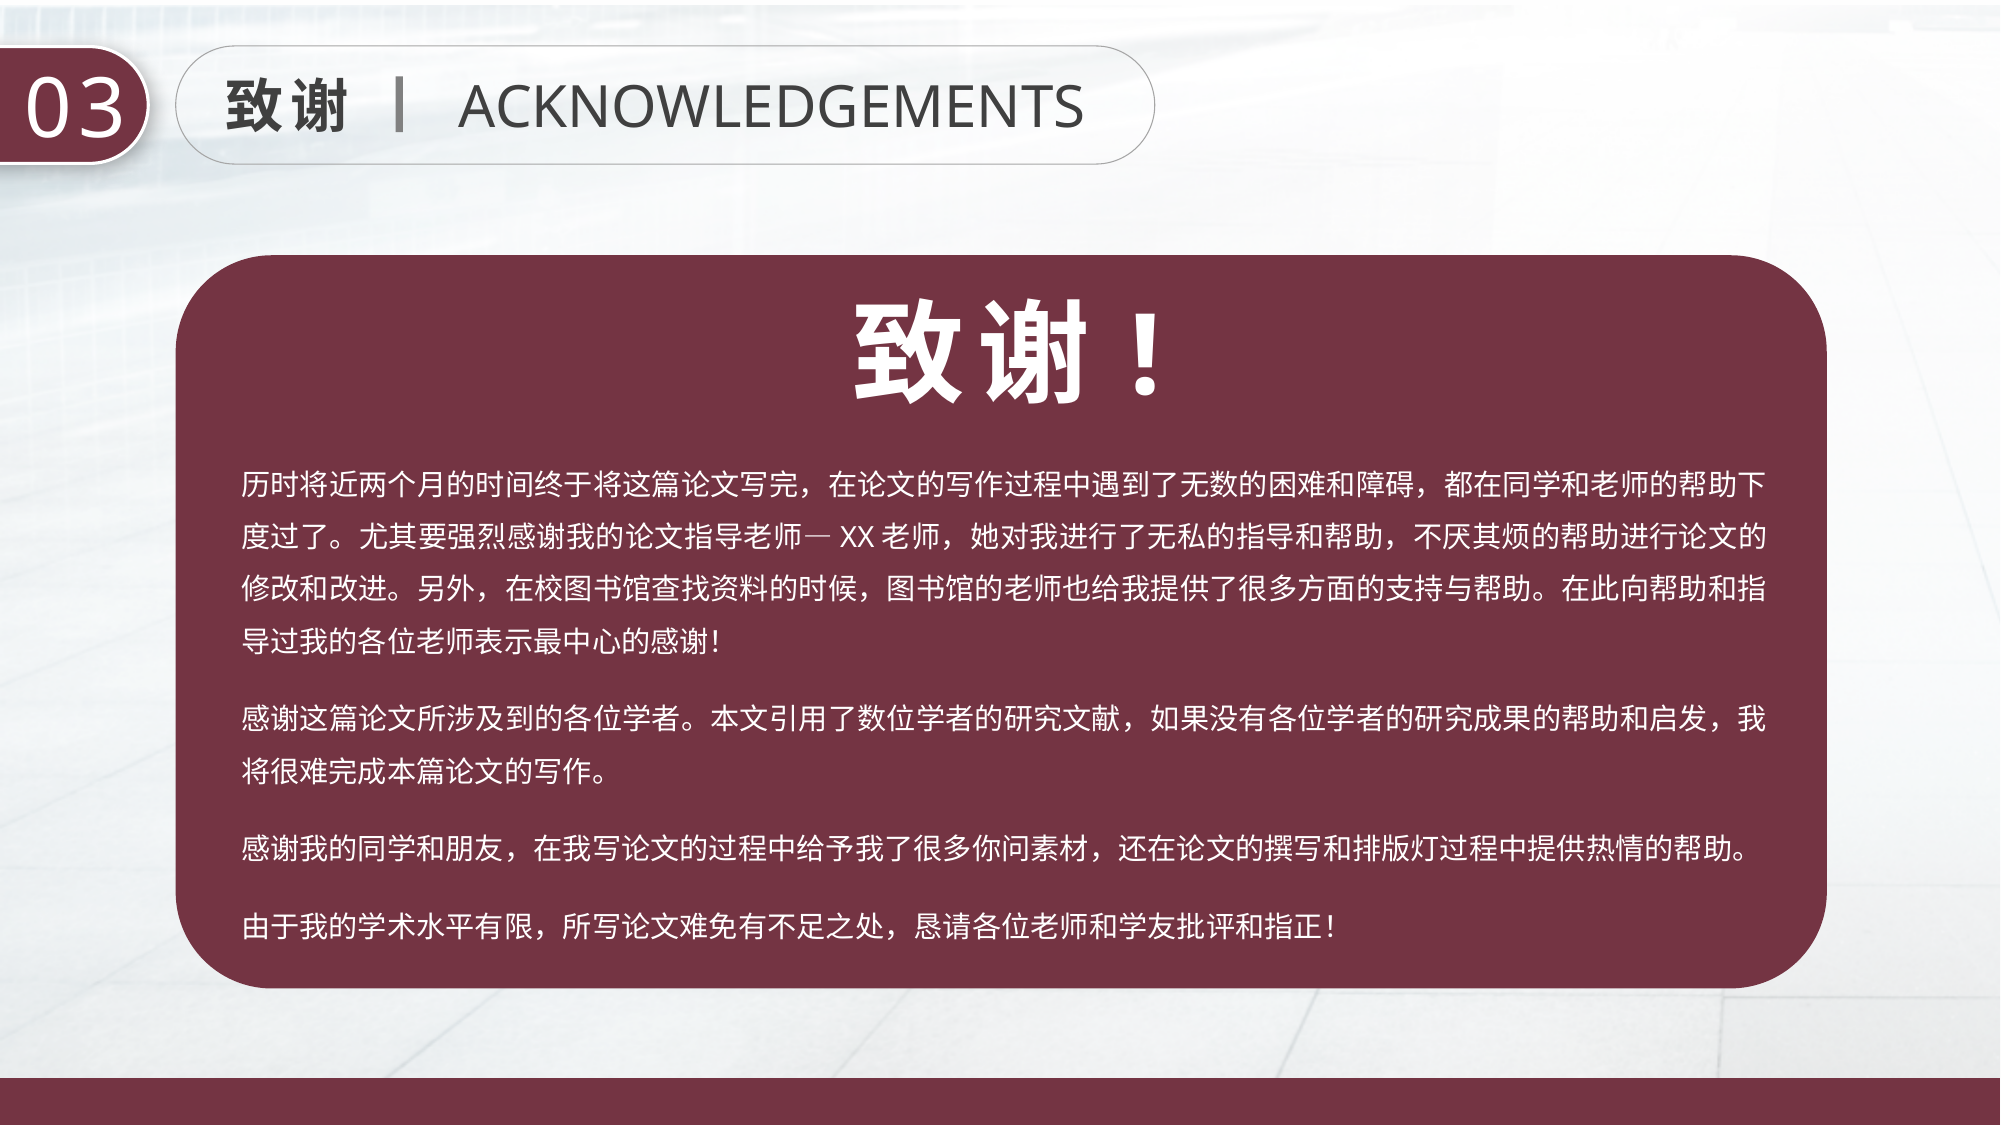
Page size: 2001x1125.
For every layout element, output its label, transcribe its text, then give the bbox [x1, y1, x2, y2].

text_box 致谢 [210, 61, 444, 147]
text_box [174, 44, 1156, 166]
text_box [395, 75, 404, 133]
text_box [174, 254, 1828, 986]
text_box [0, 1077, 2000, 1125]
text_box ACKNOWLEDGEMENTS [444, 61, 1101, 147]
text_box 历时将近两个月的时间终于将这篇论文写完，在论文的写作过程中遇到了无数的困难和障碍，都在同学和老师的帮助下度过了。尤其要强烈感谢我的论文指导老师—XX老师，她对我进行了无私的指导和帮助，不厌其烦的帮助进行论文的修改和改进。另外，在校图书馆查找资料的时候，图书馆的老师也给我提供了很多方面的支持与帮助。在此向帮助和指导过我的各位老师表示最中心的感谢！ 感谢这篇论文所涉及到的各位学者。本文引用了数位学者的研究文献，如果没有各位学者的研究成果的帮助和启发，我将很难完成本篇论文的写作。 感谢我的同学和朋友，在我写论文的过程中给予我了很多你问素材，还在论文的撰写和排版灯过程中提供热情的帮助。 由于我的学术水平有限，所写论文难免有不足之处，恳请各位老师和学友批评和指正！ [210, 402, 1799, 989]
text_box 致谢! [837, 274, 1162, 425]
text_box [0, 46, 149, 164]
picture [0, 0, 2001, 1125]
